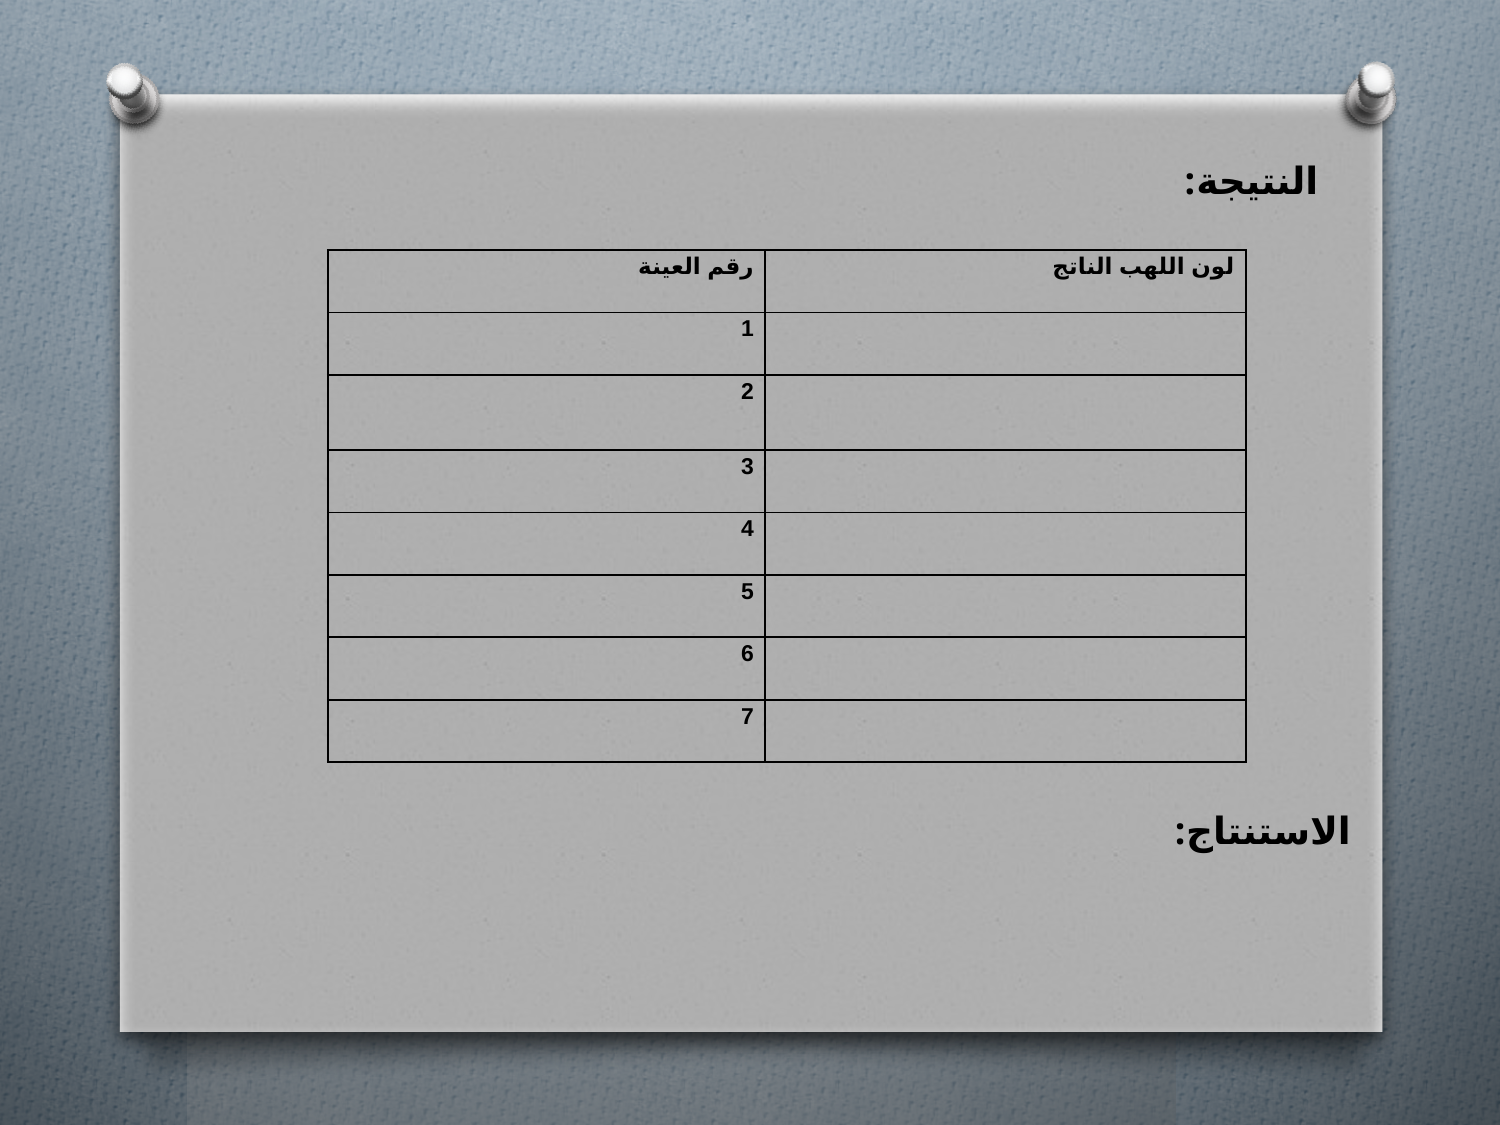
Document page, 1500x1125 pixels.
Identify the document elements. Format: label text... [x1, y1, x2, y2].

table_cell 2 [329, 376, 764, 449]
table_cell [766, 451, 1245, 512]
table_cell 3 [329, 451, 764, 512]
table_cell [766, 376, 1245, 449]
table_cell [766, 313, 1245, 374]
table_cell 6 [329, 638, 764, 699]
table_cell 5 [329, 576, 764, 636]
table_header رقم العينة [329, 251, 764, 312]
table_header لون اللهب الناتج [766, 251, 1245, 312]
table_cell 7 [329, 701, 764, 761]
table_cell 4 [329, 513, 764, 574]
table_cell [766, 513, 1245, 574]
table_cell [766, 701, 1245, 761]
text_box النتيجة: [1168, 149, 1333, 210]
table_cell [766, 638, 1245, 699]
picture [75, 29, 198, 153]
text_box الاستنتاج: [1159, 799, 1366, 860]
picture [1317, 35, 1439, 156]
table_cell 1 [329, 313, 764, 374]
table_cell [766, 576, 1245, 636]
